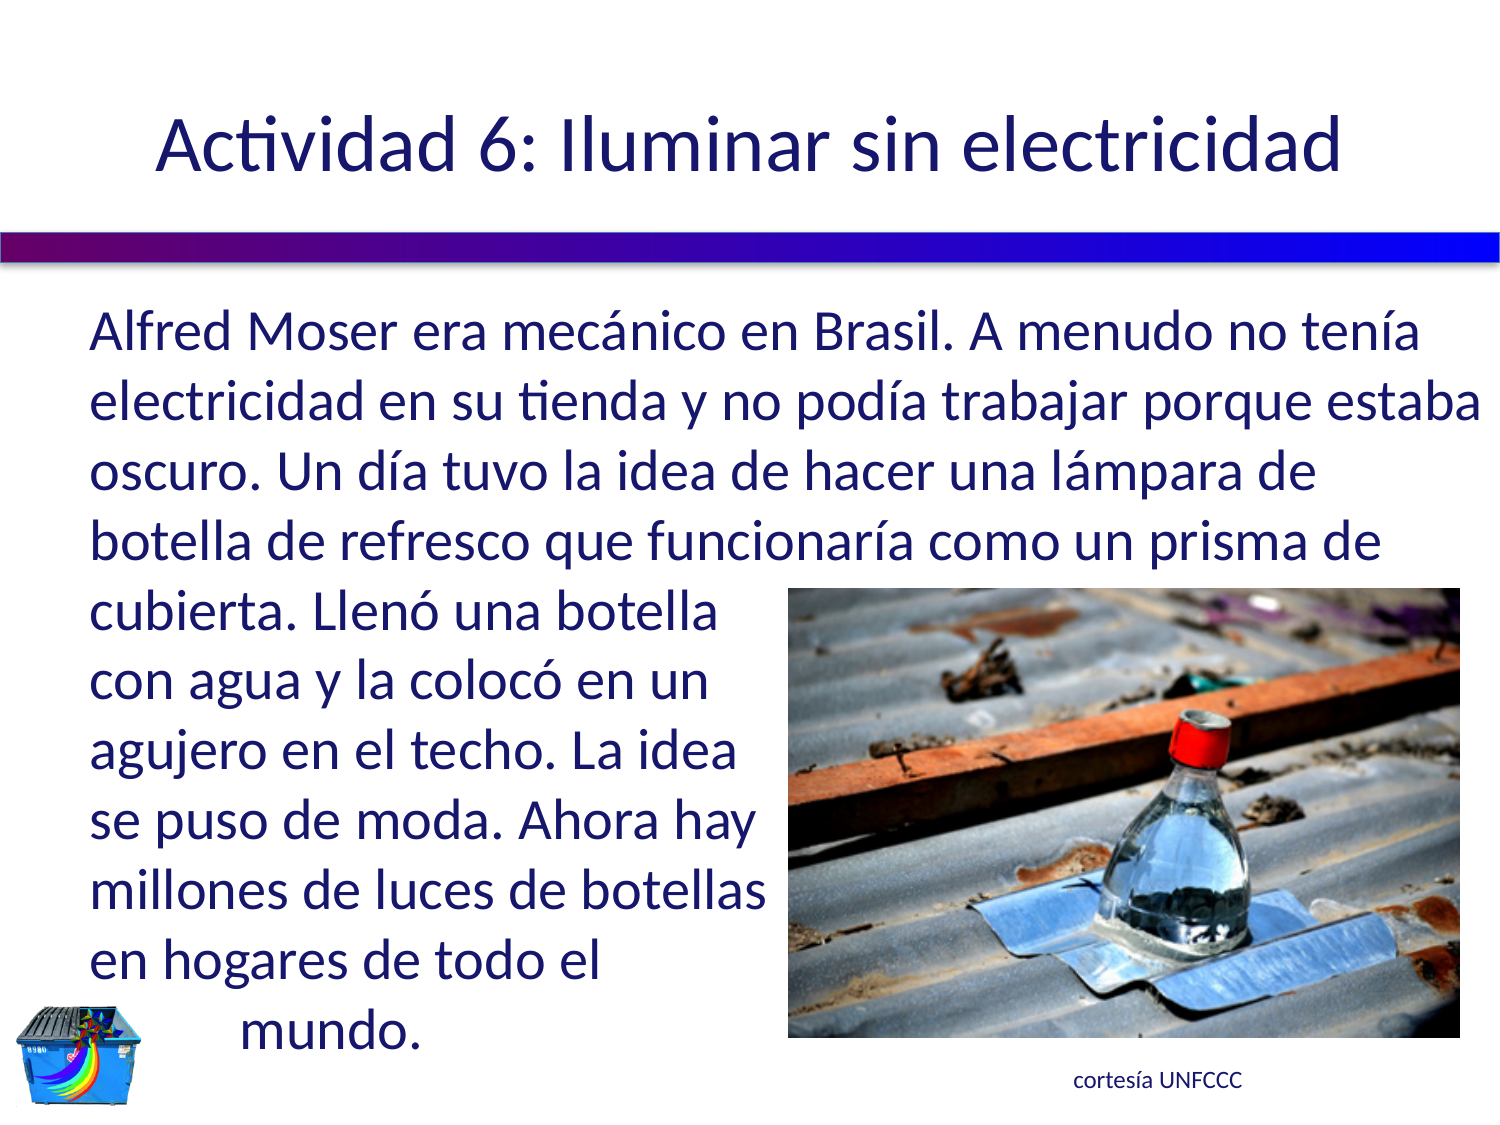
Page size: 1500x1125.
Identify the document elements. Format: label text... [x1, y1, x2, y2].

text_box cortesía UNFCCC [1058, 1055, 1281, 1101]
picture [14, 1004, 143, 1107]
picture [788, 587, 1460, 1038]
text_box Alfred Moser era mecánico en Brasil. A menudo no tenía electricidad en su tienda y no podía trabajar porque estaba oscuro. Un día tuvo la idea de hacer una lámpara de botella de refresco que funcionaría como un prisma de cubierta. Llenó una botella con agua y la colocó en un agujero en el techo. La idea se puso de moda. Ahora hay millones de luces de botellas en hogares de todo el mundo. [74, 284, 1500, 1078]
title Actividad 6: Iluminar sin electricidad [75, 45, 1425, 233]
